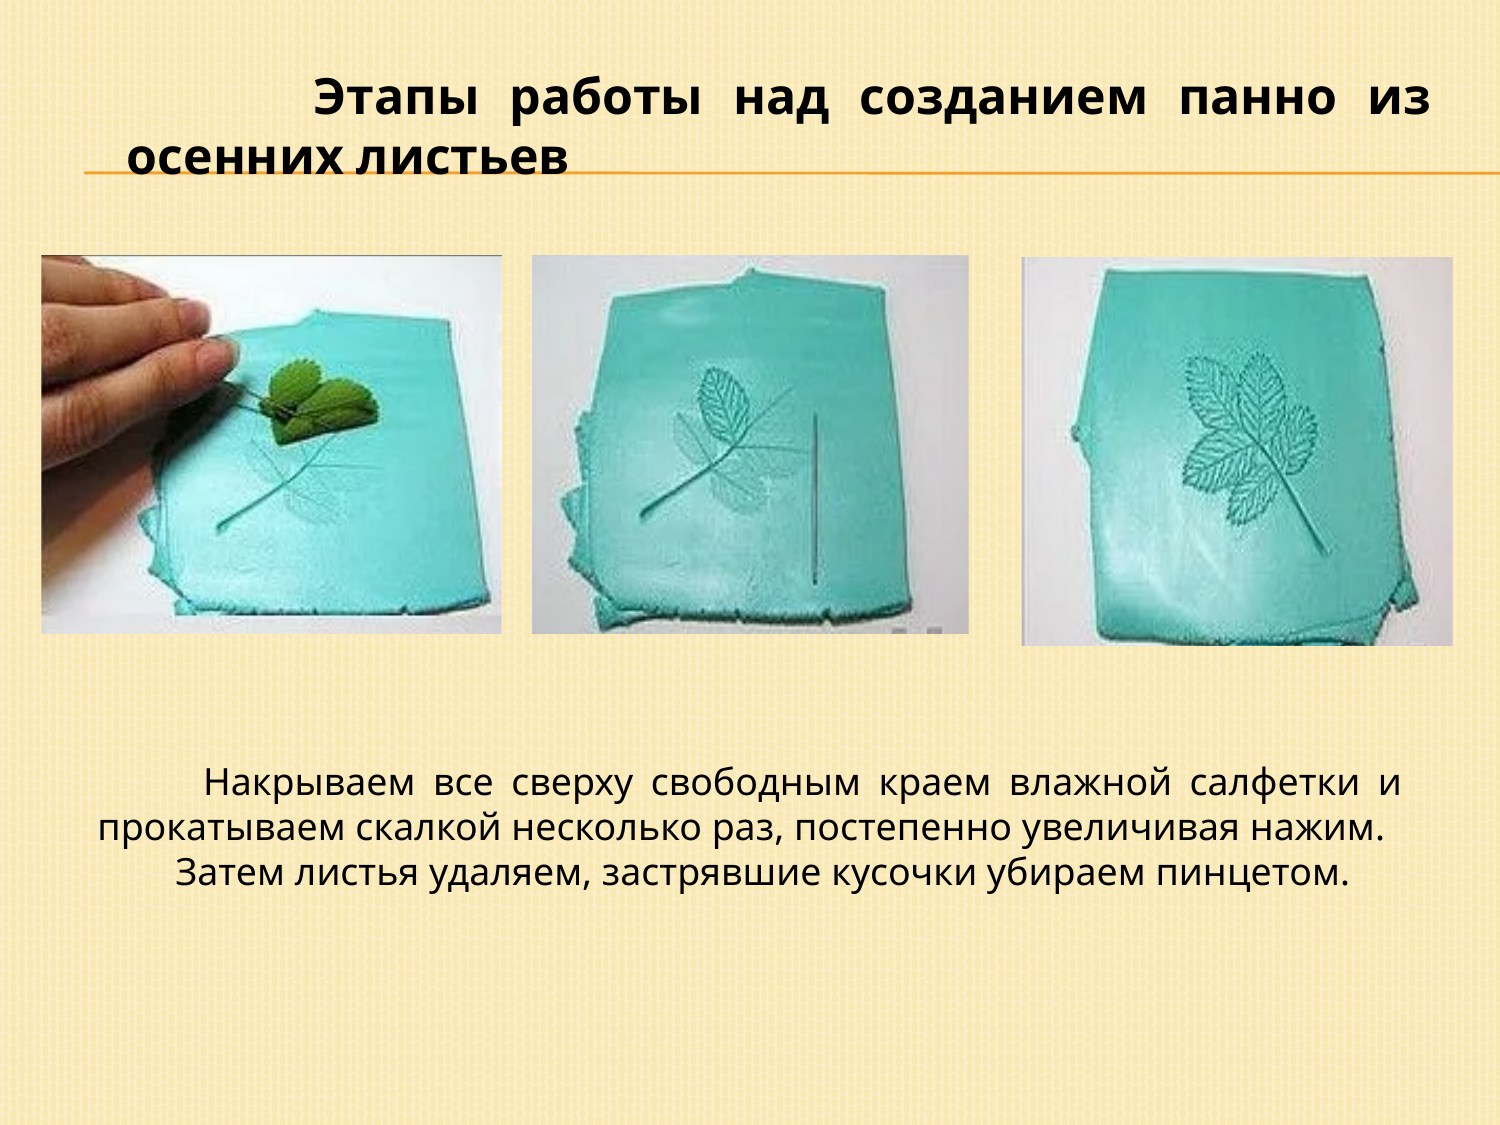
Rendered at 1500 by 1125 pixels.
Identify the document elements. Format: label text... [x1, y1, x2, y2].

picture [1021, 257, 1454, 646]
text_box Накрываем все сверху свободным краем влажной салфетки и прокатываем скалкой несколько раз, постепенно увеличивая нажим. Затем листья удаляем, застрявшие кусочки убираем пинцетом. [82, 750, 1418, 901]
picture [531, 255, 969, 634]
text_box Этапы работы над созданием панно из осенних листьев [112, 56, 1447, 192]
picture [40, 255, 503, 634]
